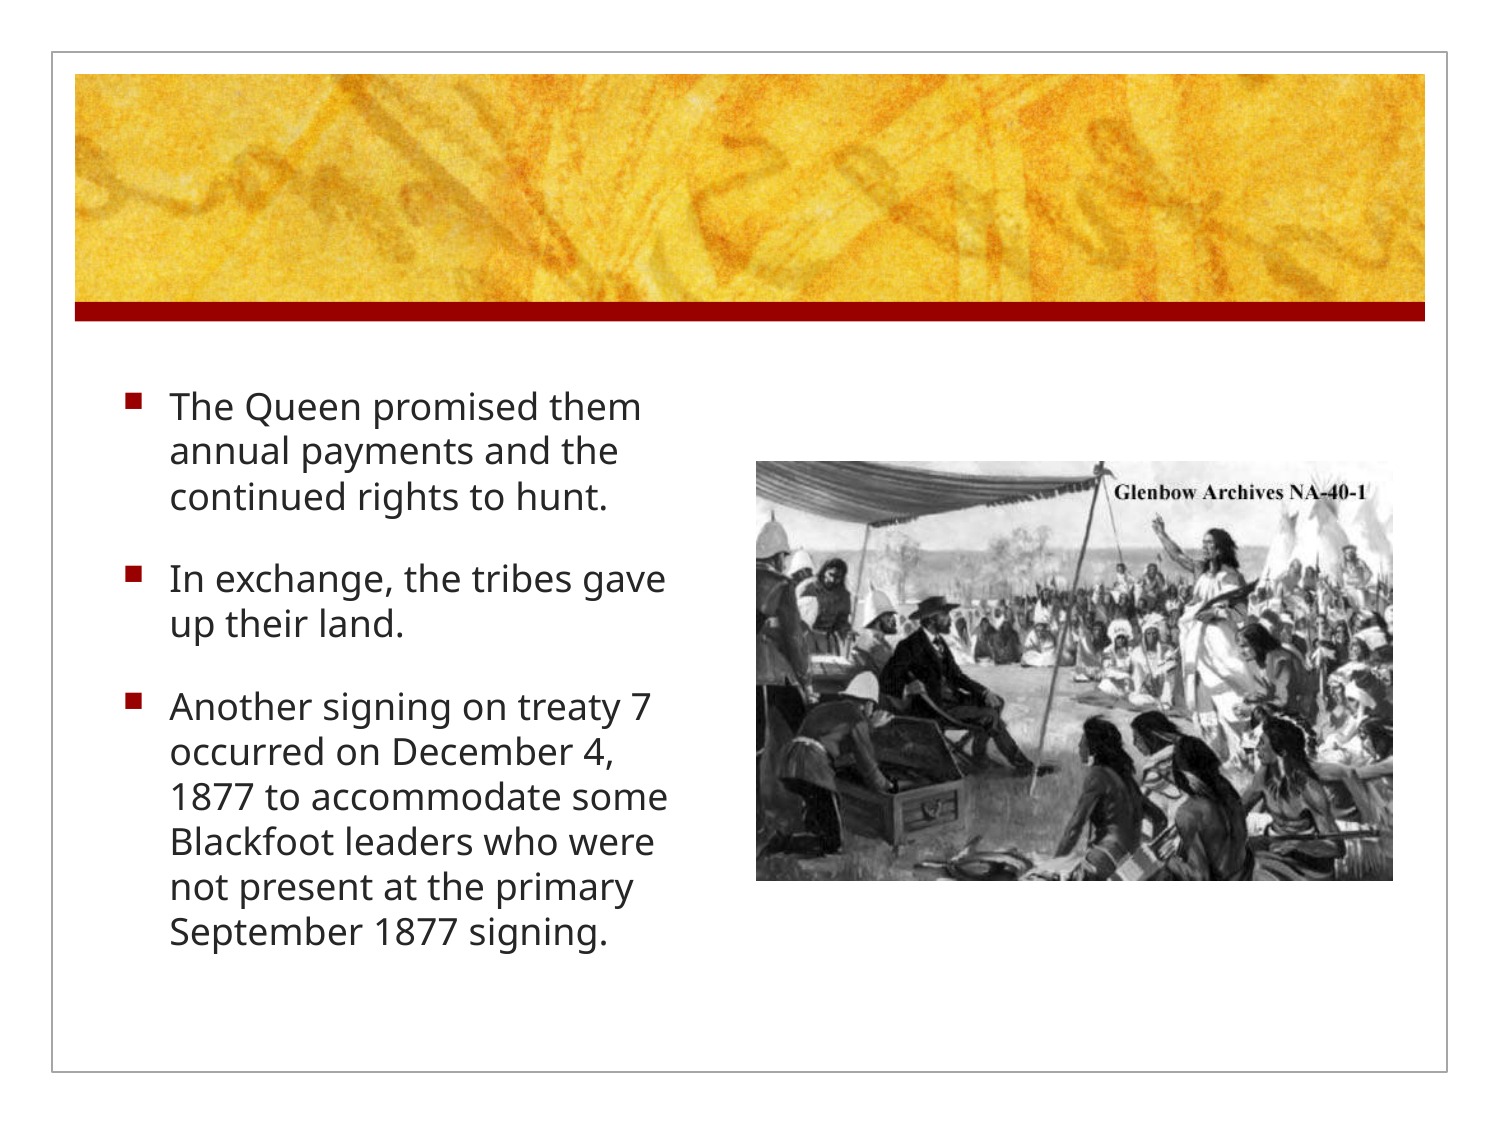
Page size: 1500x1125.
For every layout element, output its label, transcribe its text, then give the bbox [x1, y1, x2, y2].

list The Queen promised them annual payments and the continued rights to hunt. In exchange, the tribes gave up their land. Another signing on treaty 7 occurred on December 4, 1877 to accommodate some Blackfoot leaders who were not present at the primary September 1877 signing. [108, 375, 709, 1005]
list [755, 336, 1394, 1006]
picture [75, 74, 1425, 301]
